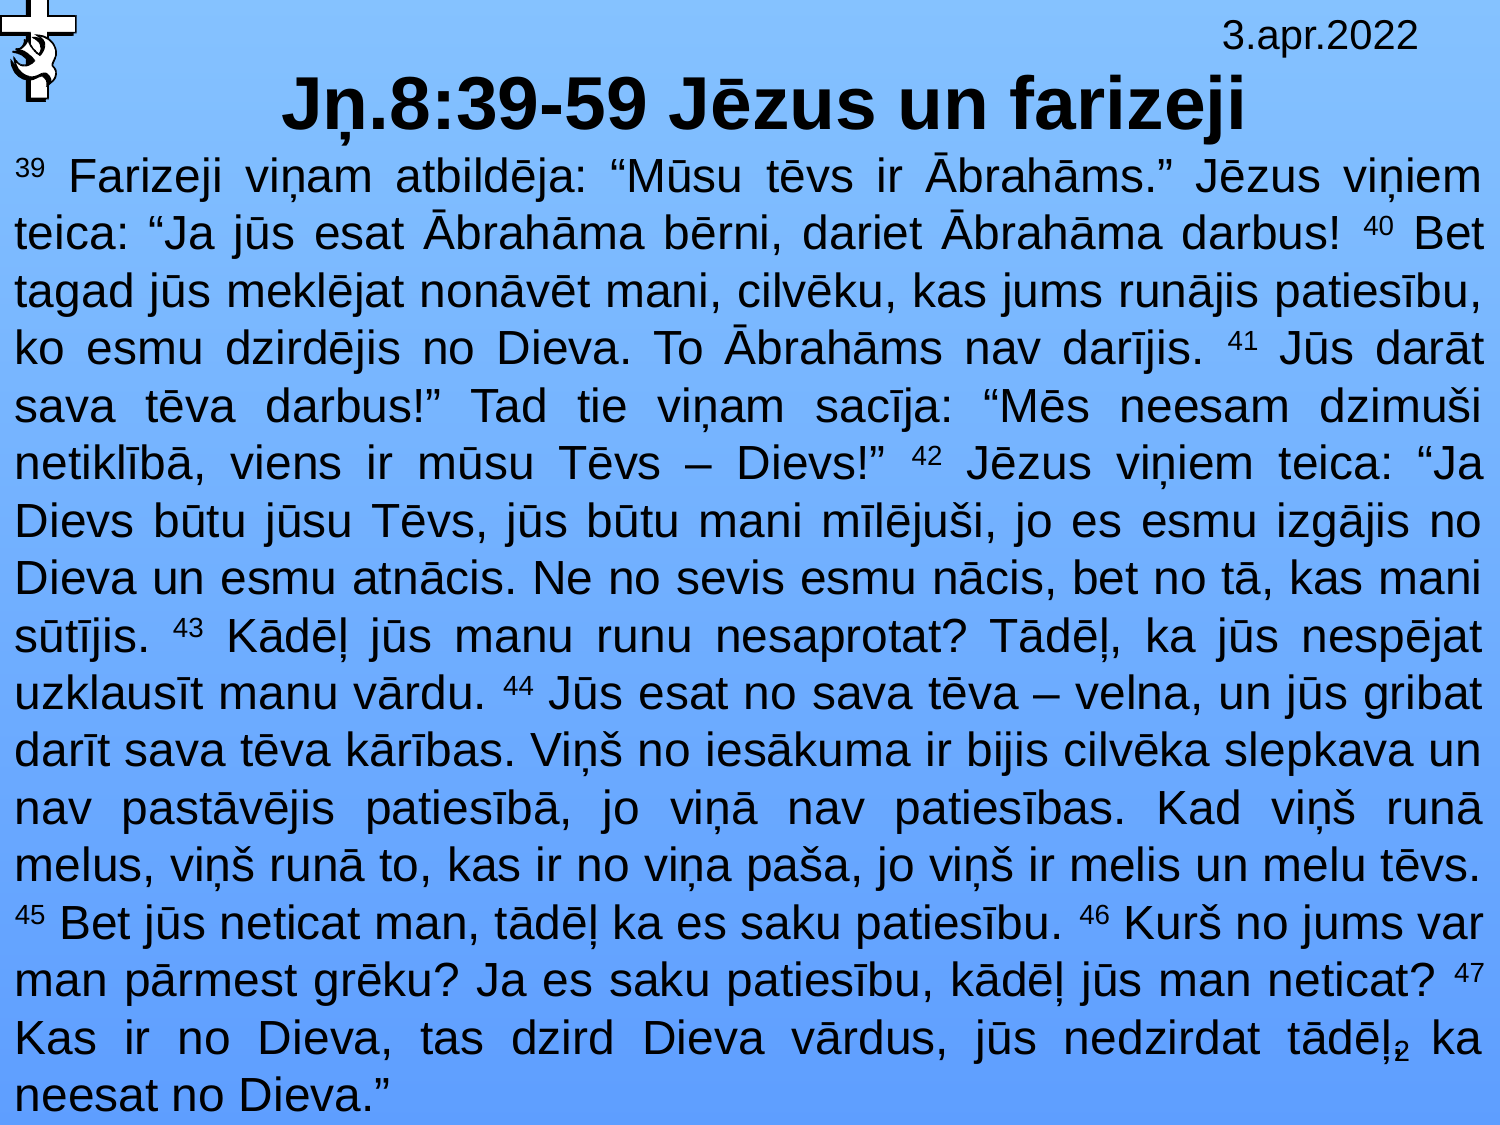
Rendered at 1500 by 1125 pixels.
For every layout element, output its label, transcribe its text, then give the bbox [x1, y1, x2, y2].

picture [0, 0, 77, 103]
title Jņ.8:39-59 Jēzus un farizeji [29, 11, 1500, 137]
text_box 3.apr.2022 [1207, 0, 1500, 65]
text_box 39 Farizeji viņam atbildēja: “Mūsu tēvs ir Ābrahāms.” Jēzus viņiem teica: “Ja jūs esat Ābrahāma bērni, dariet Ābrahāma darbus! 40 Bet tagad jūs meklējat nonāvēt mani, cilvēku, kas jums runājis patiesību, ko esmu dzirdējis no Dieva. To Ābrahāms nav darījis. 41 Jūs darāt sava tēva darbus!” Tad tie viņam sacīja: “Mēs neesam dzimuši netiklībā, viens ir mūsu Tēvs – Dievs!” 42 Jēzus viņiem teica: “Ja Dievs būtu jūsu Tēvs, jūs būtu mani mīlējuši, jo es esmu izgājis no Dieva un esmu atnācis. Ne no sevis esmu nācis, bet no tā, kas mani sūtījis. 43 Kādēļ jūs manu runu nesaprotat? Tādēļ, ka jūs nespējat uzklausīt manu vārdu. 44 Jūs esat no sava tēva – velna, un jūs gribat darīt sava tēva kārības. Viņš no iesākuma ir bijis cilvēka slepkava un nav pastāvējis patiesībā, jo viņā nav patiesības. Kad viņš runā melus, viņš runā to, kas ir no viņa paša, jo viņš ir melis un melu tēvs. 45 Bet jūs neticat man, tādēļ ka es saku patiesību. 46 Kurš no jums var man pārmest grēku? Ja es saku patiesību, kādēļ jūs man neticat? 47 Kas ir no Dieva, tas dzird Dieva vārdus, jūs nedzirdat tādēļ, ka neesat no Dieva.” [0, 137, 1500, 1125]
